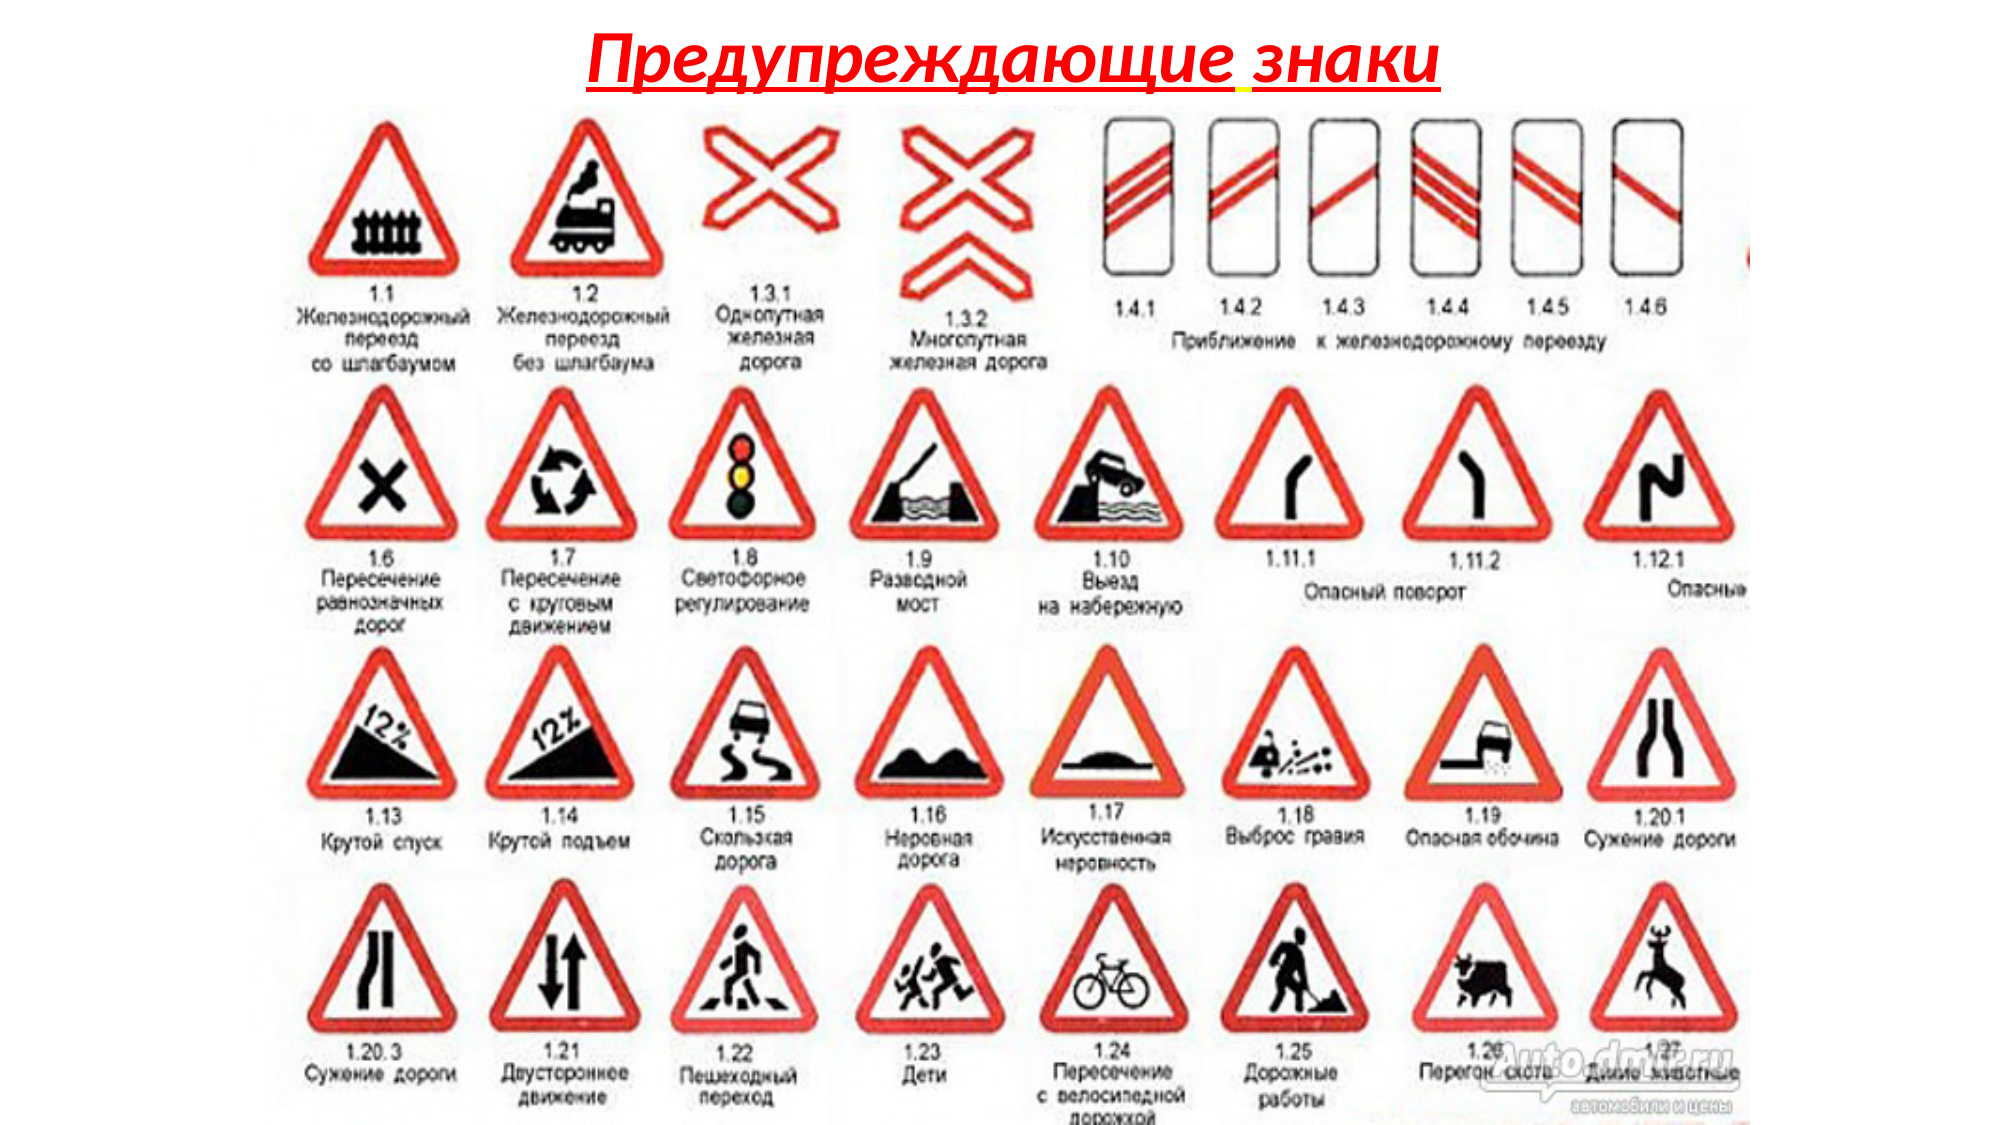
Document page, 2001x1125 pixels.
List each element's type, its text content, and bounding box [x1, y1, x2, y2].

text_box Предупреждающие знаки [570, 0, 1456, 105]
picture [249, 105, 1750, 1125]
